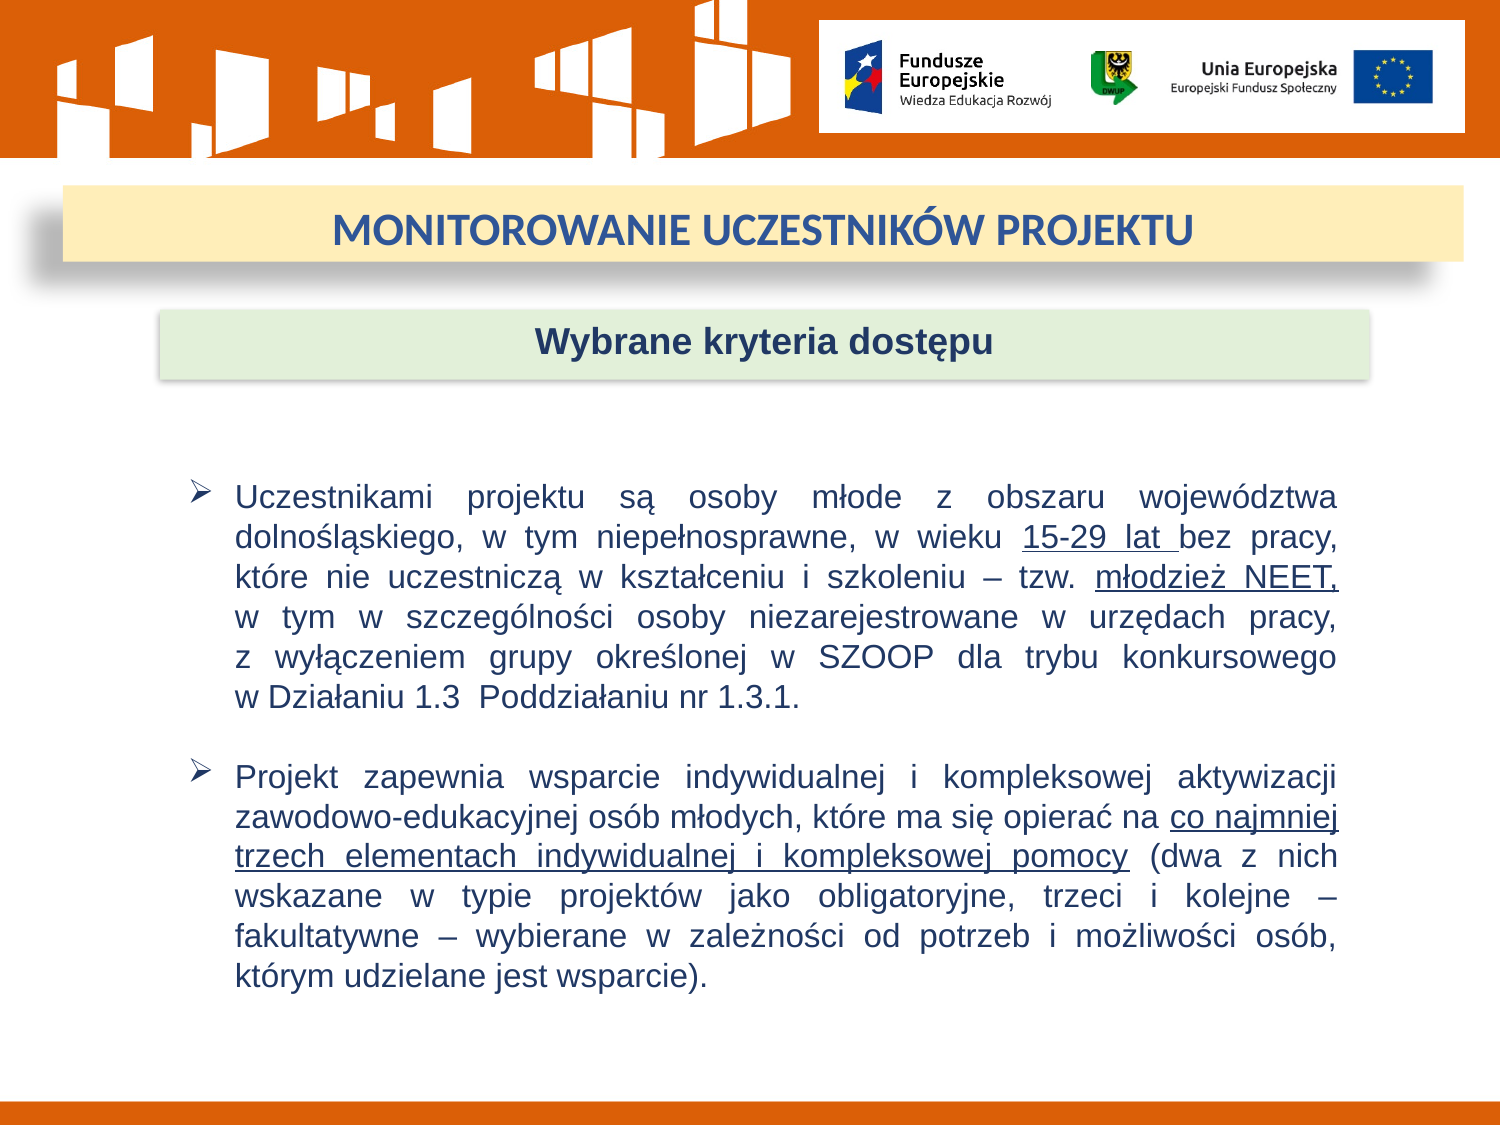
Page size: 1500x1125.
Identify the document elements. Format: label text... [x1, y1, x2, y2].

picture [0, 0, 1500, 1125]
text_box [819, 20, 1465, 133]
text_box Uczestnikami projektu są osoby młode z obszaru województwa dolnośląskiego, w tym niepełnosprawne, w wieku 15-29 lat bez pracy, które nie uczestniczą w kształceniu i szkoleniu – tzw. młodzież NEET, w tym w szczególności osoby niezarejestrowane w urzędach pracy, z wyłączeniem grupy określonej w SZOOP dla trybu konkursowego w Działaniu 1.3 Poddziałaniu nr 1.3.1. Projekt zapewnia wsparcie indywidualnej i kompleksowej aktywizacji zawodowo-edukacyjnej osób młodych, które ma się opierać na co najmniej trzech elementach indywidualnej i kompleksowej pomocy (dwa z nich wskazane w typie projektów jako obligatoryjne, trzeci i kolejne – fakultatywne – wybierane w zależności od potrzeb i możliwości osób, którym udzielane jest wsparcie). [173, 423, 1354, 1002]
text_box Wybrane kryteria dostępu [160, 309, 1370, 380]
text_box MONITOROWANIE UCZESTNIKÓW PROJEKTU [62, 185, 1464, 262]
